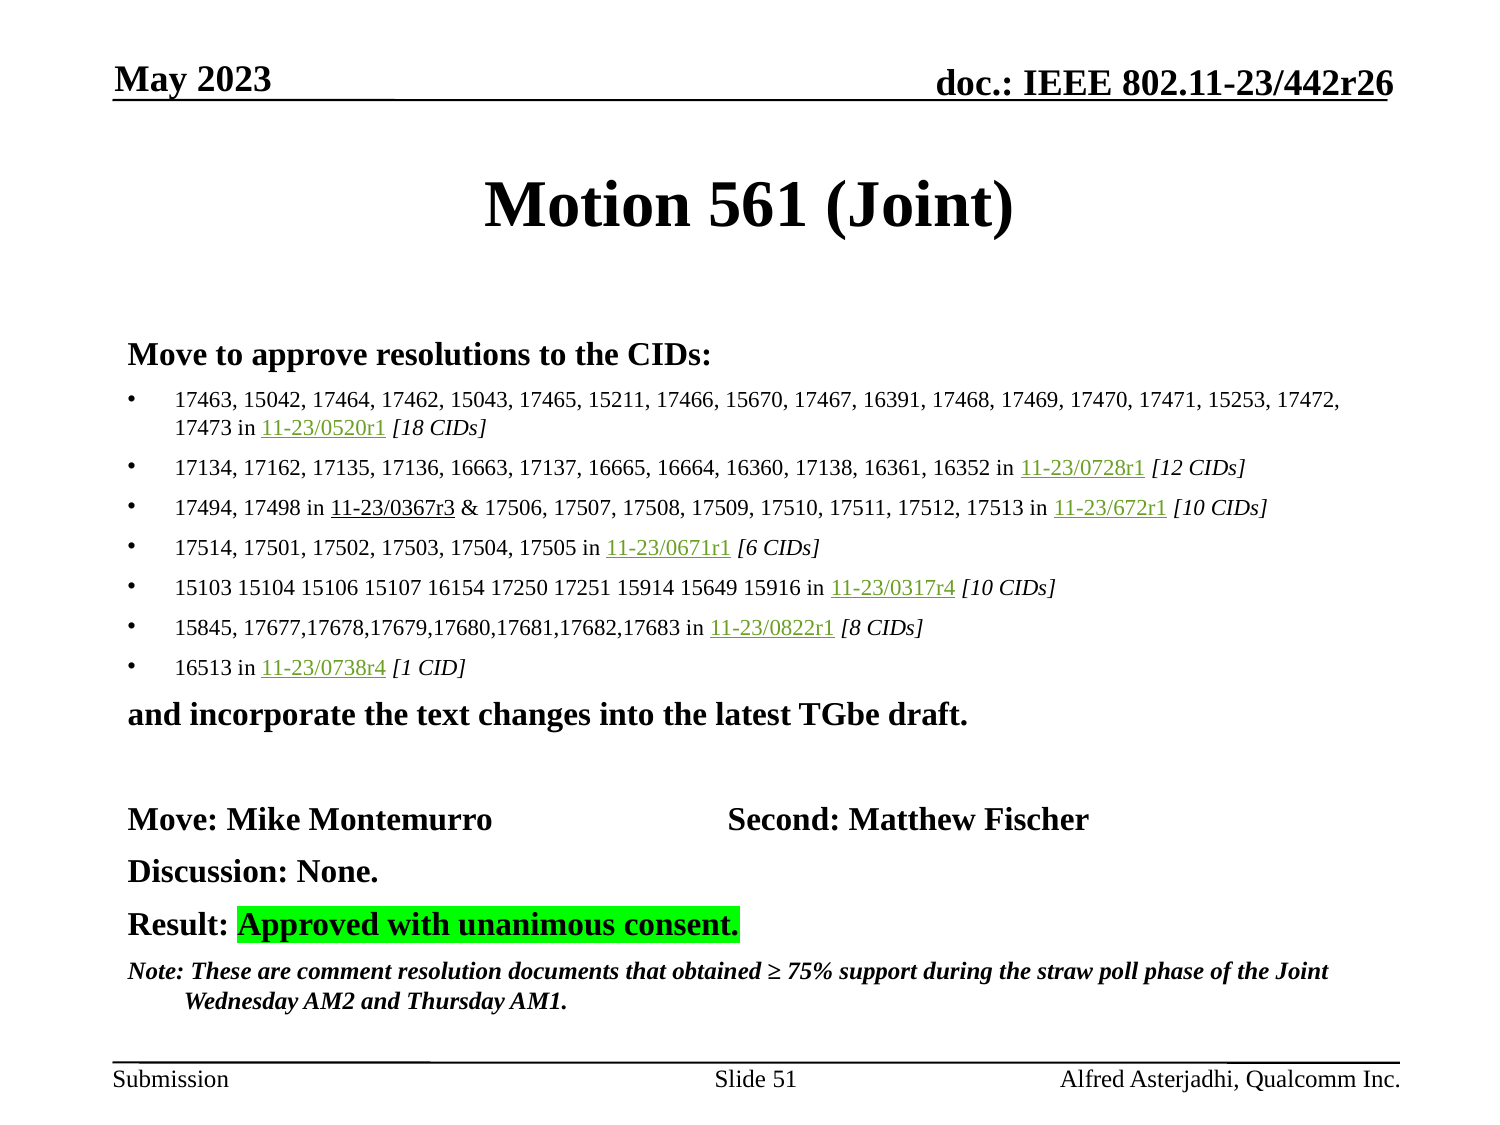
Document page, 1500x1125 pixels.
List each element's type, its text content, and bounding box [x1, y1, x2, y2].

list Move to approve resolutions to the CIDs: 17463, 15042, 17464, 17462, 15043, 17465, 15211, 17466, 15670, 17467, 16391, 17468, 17469, 17470, 17471, 15253, 17472, 17473 in 11-23/0520r1 [18 CIDs] 17134, 17162, 17135, 17136, 16663, 17137, 16665, 16664, 16360, 17138, 16361, 16352 in 11-23/0728r1 [12 CIDs] 17494, 17498 in 11-23/0367r3 & 17506, 17507, 17508, 17509, 17510, 17511, 17512, 17513 in 11-23/672r1 [10 CIDs] 17514, 17501, 17502, 17503, 17504, 17505 in 11-23/0671r1 [6 CIDs] 15103 15104 15106 15107 16154 17250 17251 15914 15649 15916 in 11-23/0317r4 [10 CIDs] 15845, 17677,17678,17679,17680,17681,17682,17683 in 11-23/0822r1 [8 CIDs] 16513 in 11-23/0738r4 [1 CID] and incorporate the text changes into the latest TGbe draft. Move: Mike Montemurro Second: Matthew Fischer Discussion: None. Result: Approved with unanimous consent. Note: These are comment resolution documents that obtained ≥ 75% support during the straw poll phase of the Joint Wednesday AM2 and Thursday AM1. [112, 324, 1388, 1063]
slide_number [114, 54, 423, 100]
title Motion 561 (Joint) [112, 112, 1388, 288]
footer Alfred Asterjadhi, Qualcomm Inc. [878, 1061, 1402, 1093]
slide_number Slide 51 [712, 1061, 800, 1123]
